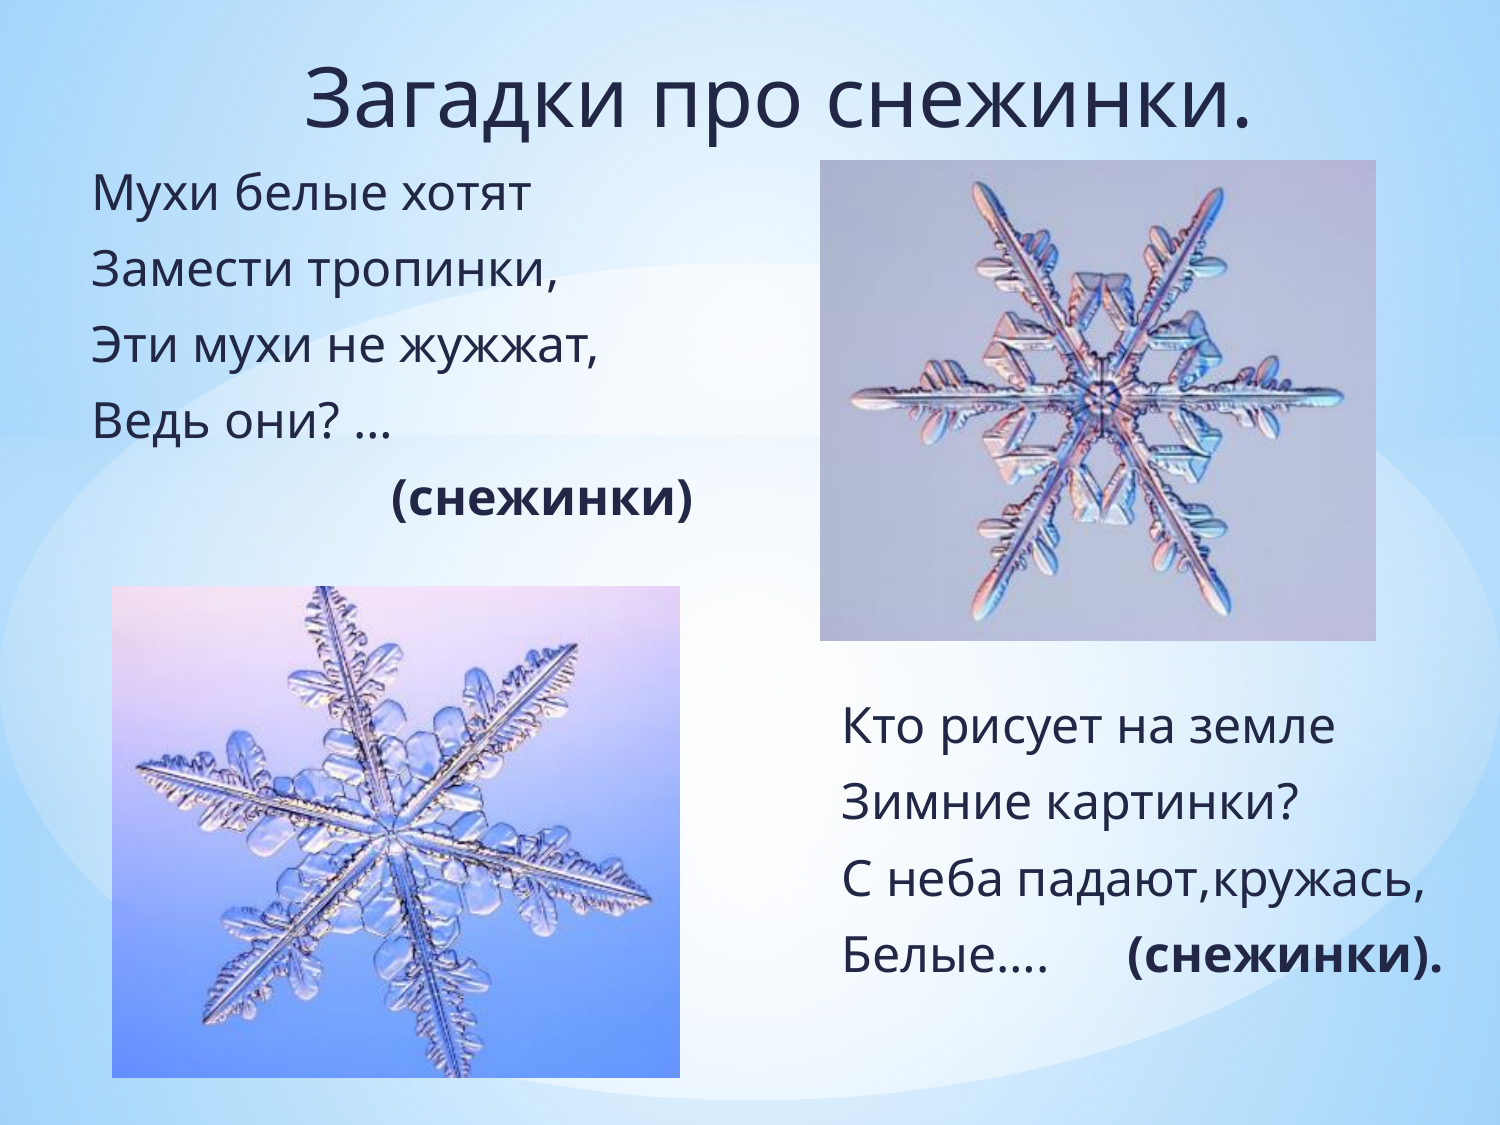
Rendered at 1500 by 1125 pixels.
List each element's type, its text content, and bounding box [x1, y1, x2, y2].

subtitle Загадки про снежинки. Мухи белые хотят Замести тропинки, Эти мухи не жужжат, Ведь они? … (снежинки) Кто рисует на земле Зимние картинки? С неба падают,кружась, Белые…. (снежинки). [76, 36, 1483, 1125]
picture [111, 585, 680, 1079]
picture [820, 160, 1377, 641]
